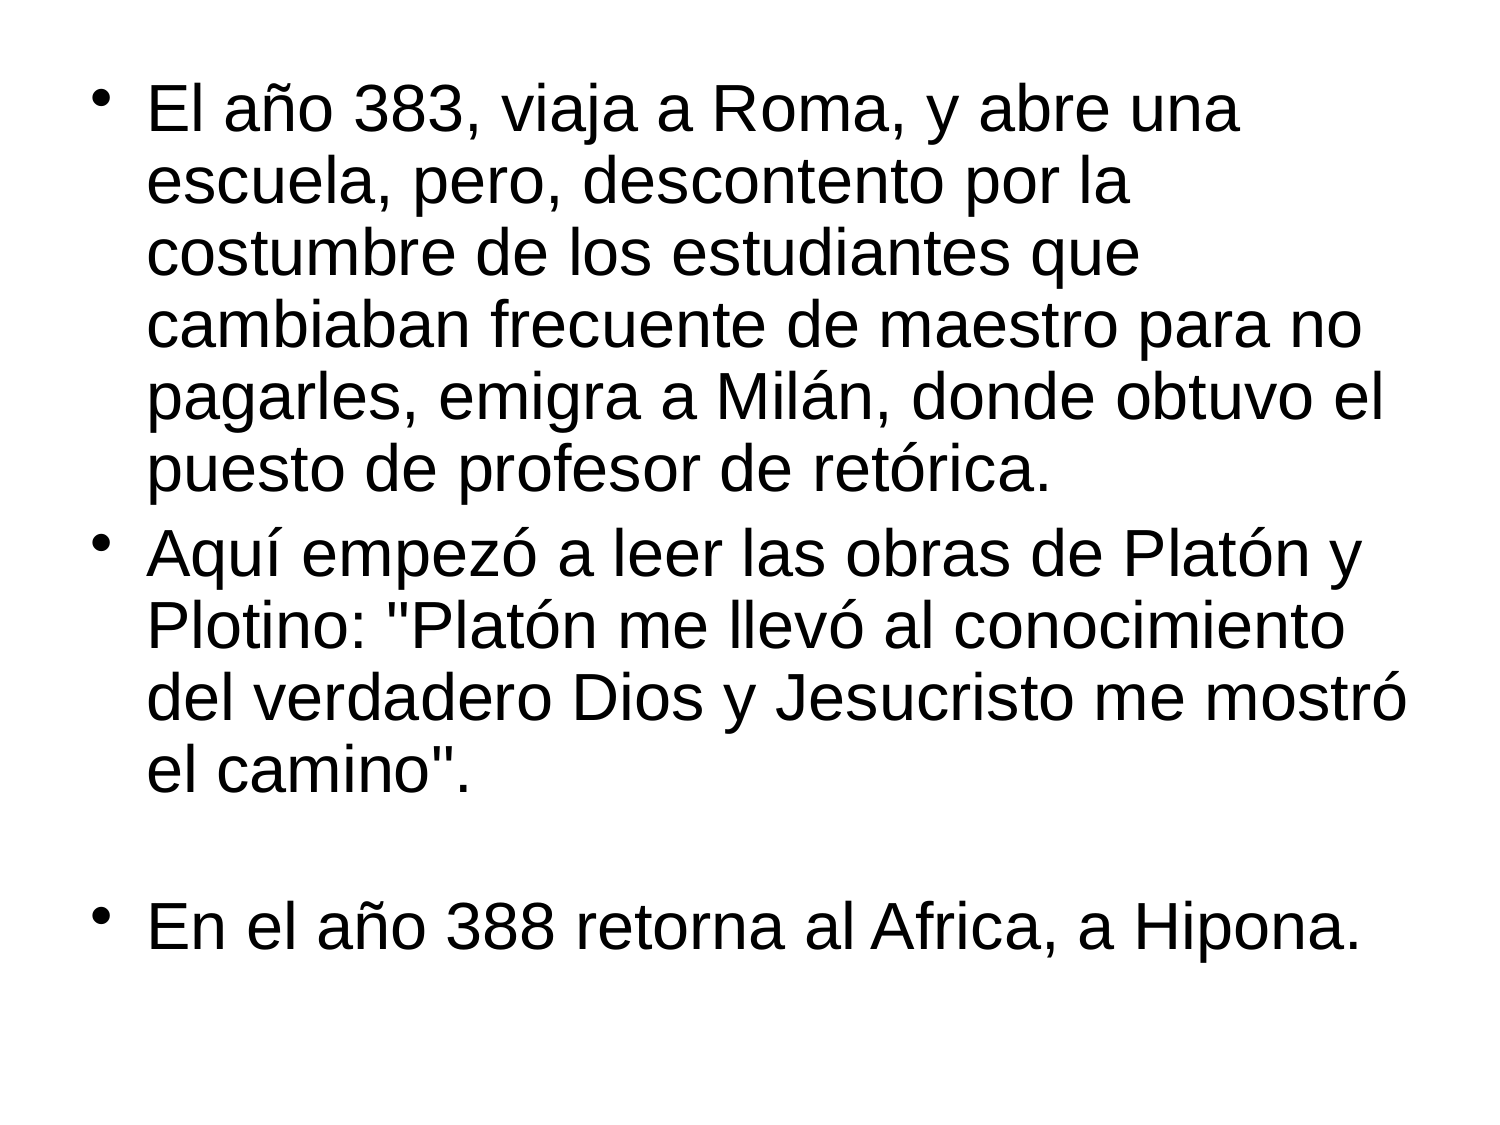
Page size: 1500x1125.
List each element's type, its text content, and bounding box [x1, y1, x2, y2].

list El año 383, viaja a Roma, y abre una escuela, pero, descontento por la costumbre de los estudiantes que cambiaban frecuente de maestro para no pagarles, emigra a Milán, donde obtuvo el puesto de profesor de retórica. Aquí empezó a leer las obras de Platón y Plotino: "Platón me llevó al conocimiento del verdadero Dios y Jesucristo me mostró el camino". En el año 388 retorna al Africa, a Hipona. [74, 66, 1426, 1048]
